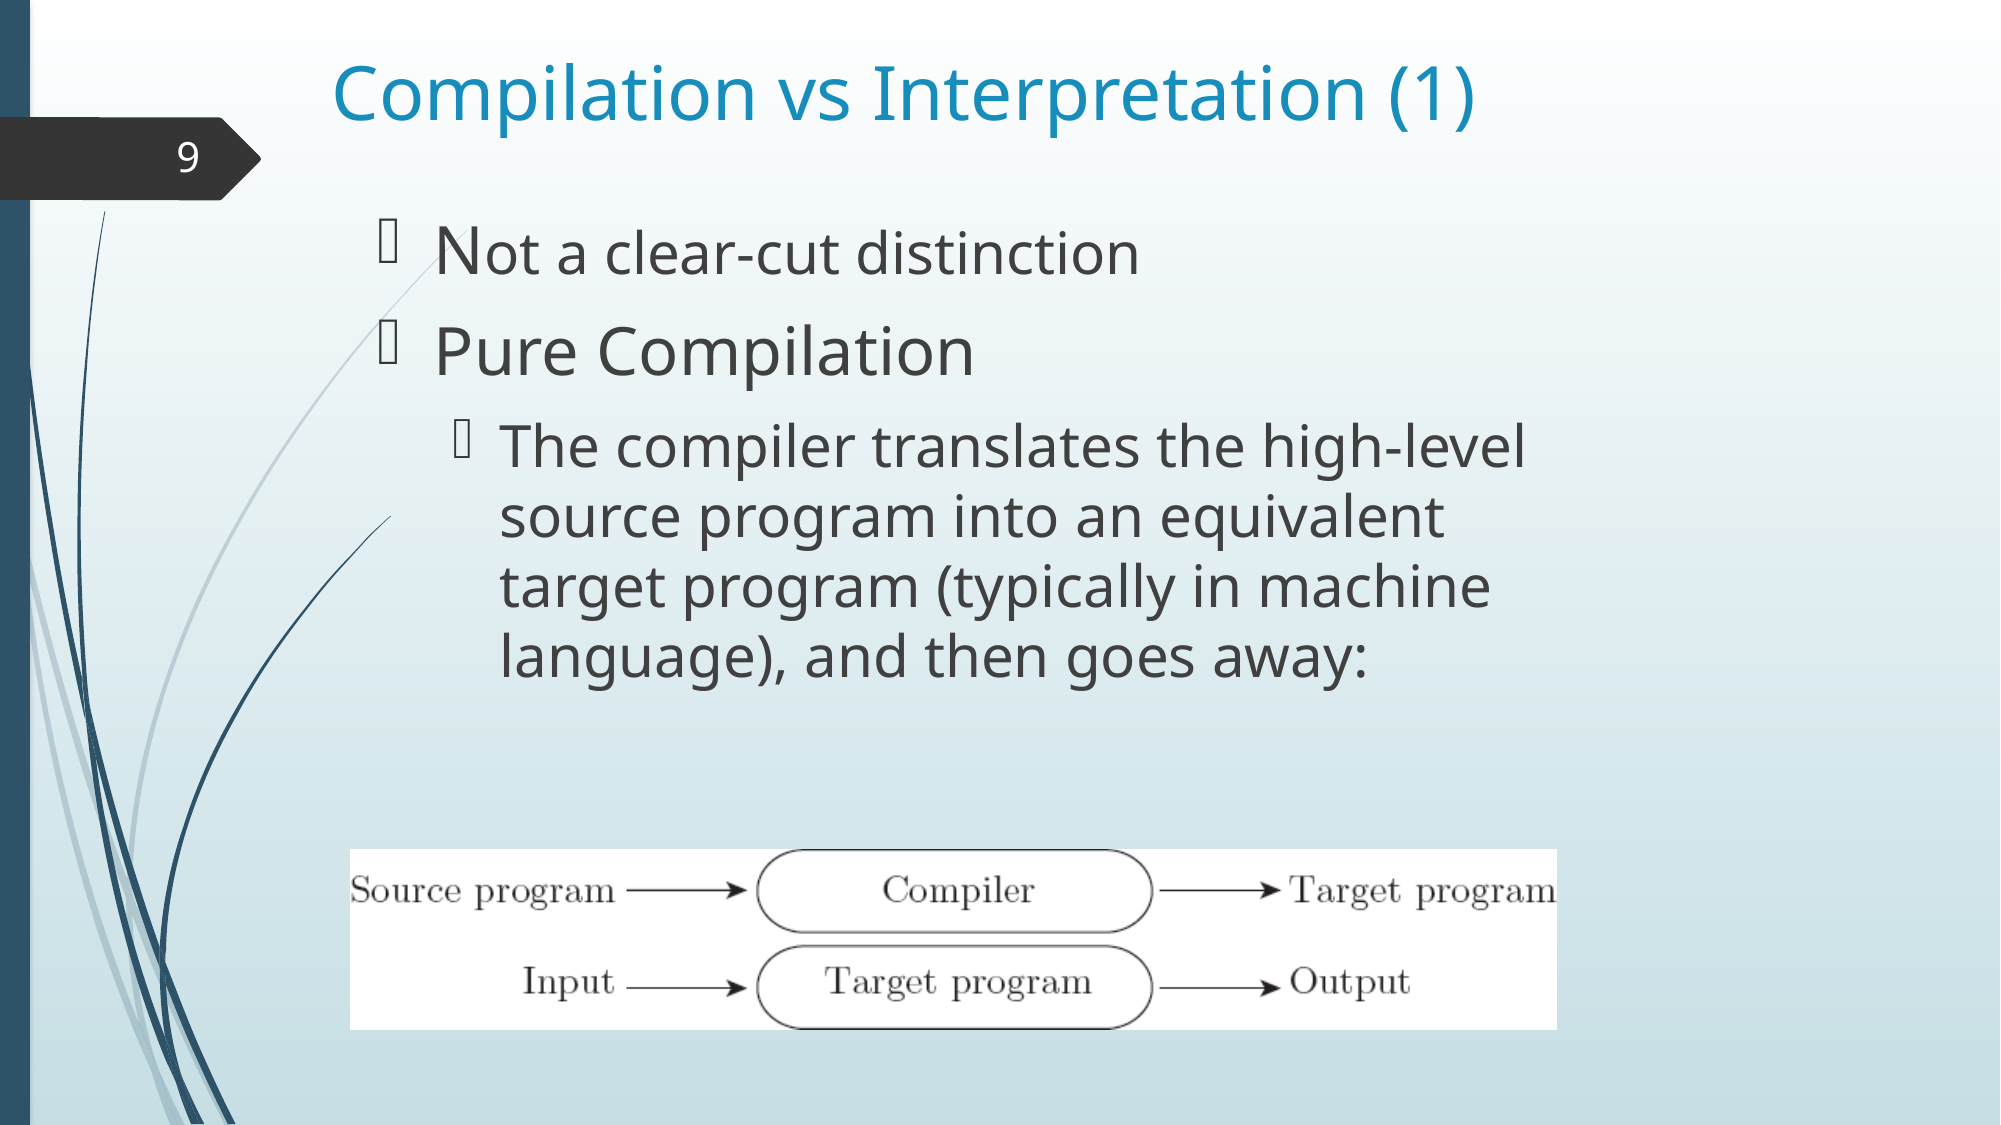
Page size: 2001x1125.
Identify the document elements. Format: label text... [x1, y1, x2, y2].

list Not a clear-cut distinction Pure Compilation The compiler translates the high-level source program into an equivalent target program (typically in machine language), and then goes away: [362, 200, 1638, 875]
picture [349, 849, 1557, 1030]
title Compilation vs Interpretation (1) [316, 37, 1713, 225]
slide_number 9 [87, 129, 216, 190]
